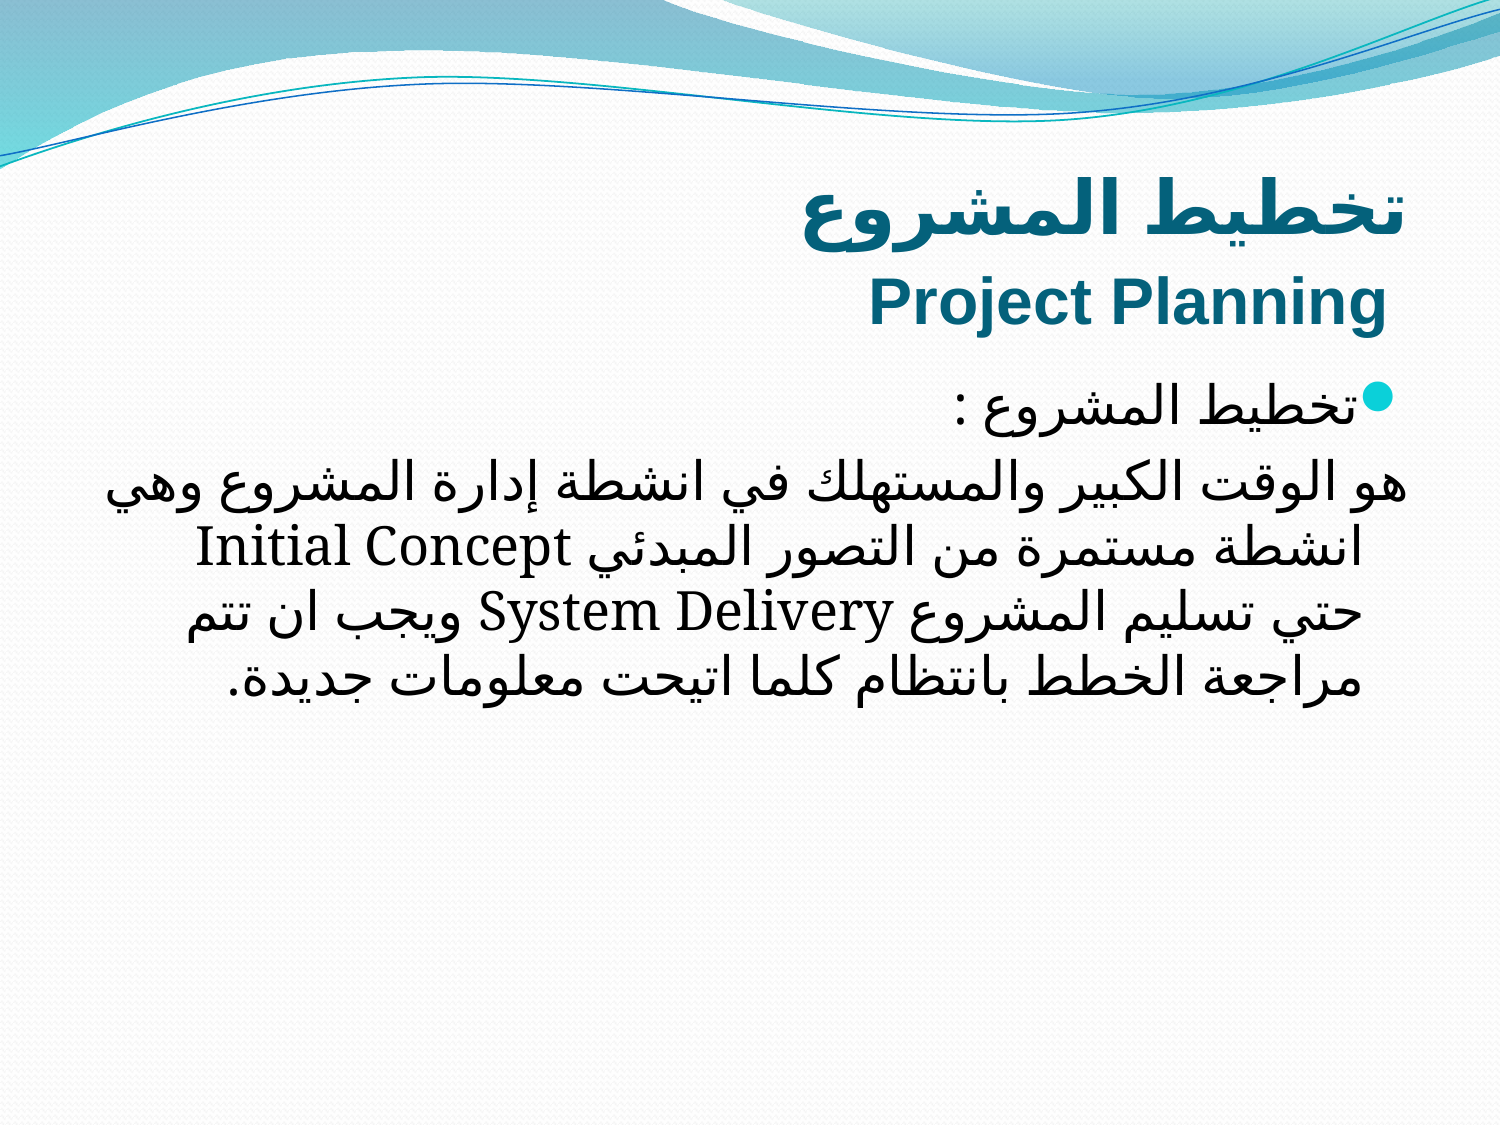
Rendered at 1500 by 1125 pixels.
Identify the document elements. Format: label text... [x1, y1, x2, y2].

title تخطيط المشروع Project Planning [58, 152, 1409, 340]
list تخطيط المشروع : هو الوقت الكبير والمستهلك في انشطة إدارة المشروع وهي انشطة مستمرة من التصور المبدئي Initial Concept حتي تسليم المشروع System Delivery ويجب ان تتم مراجعة الخطط بانتظام كلما اتيحت معلومات جديدة. [75, 363, 1425, 1038]
